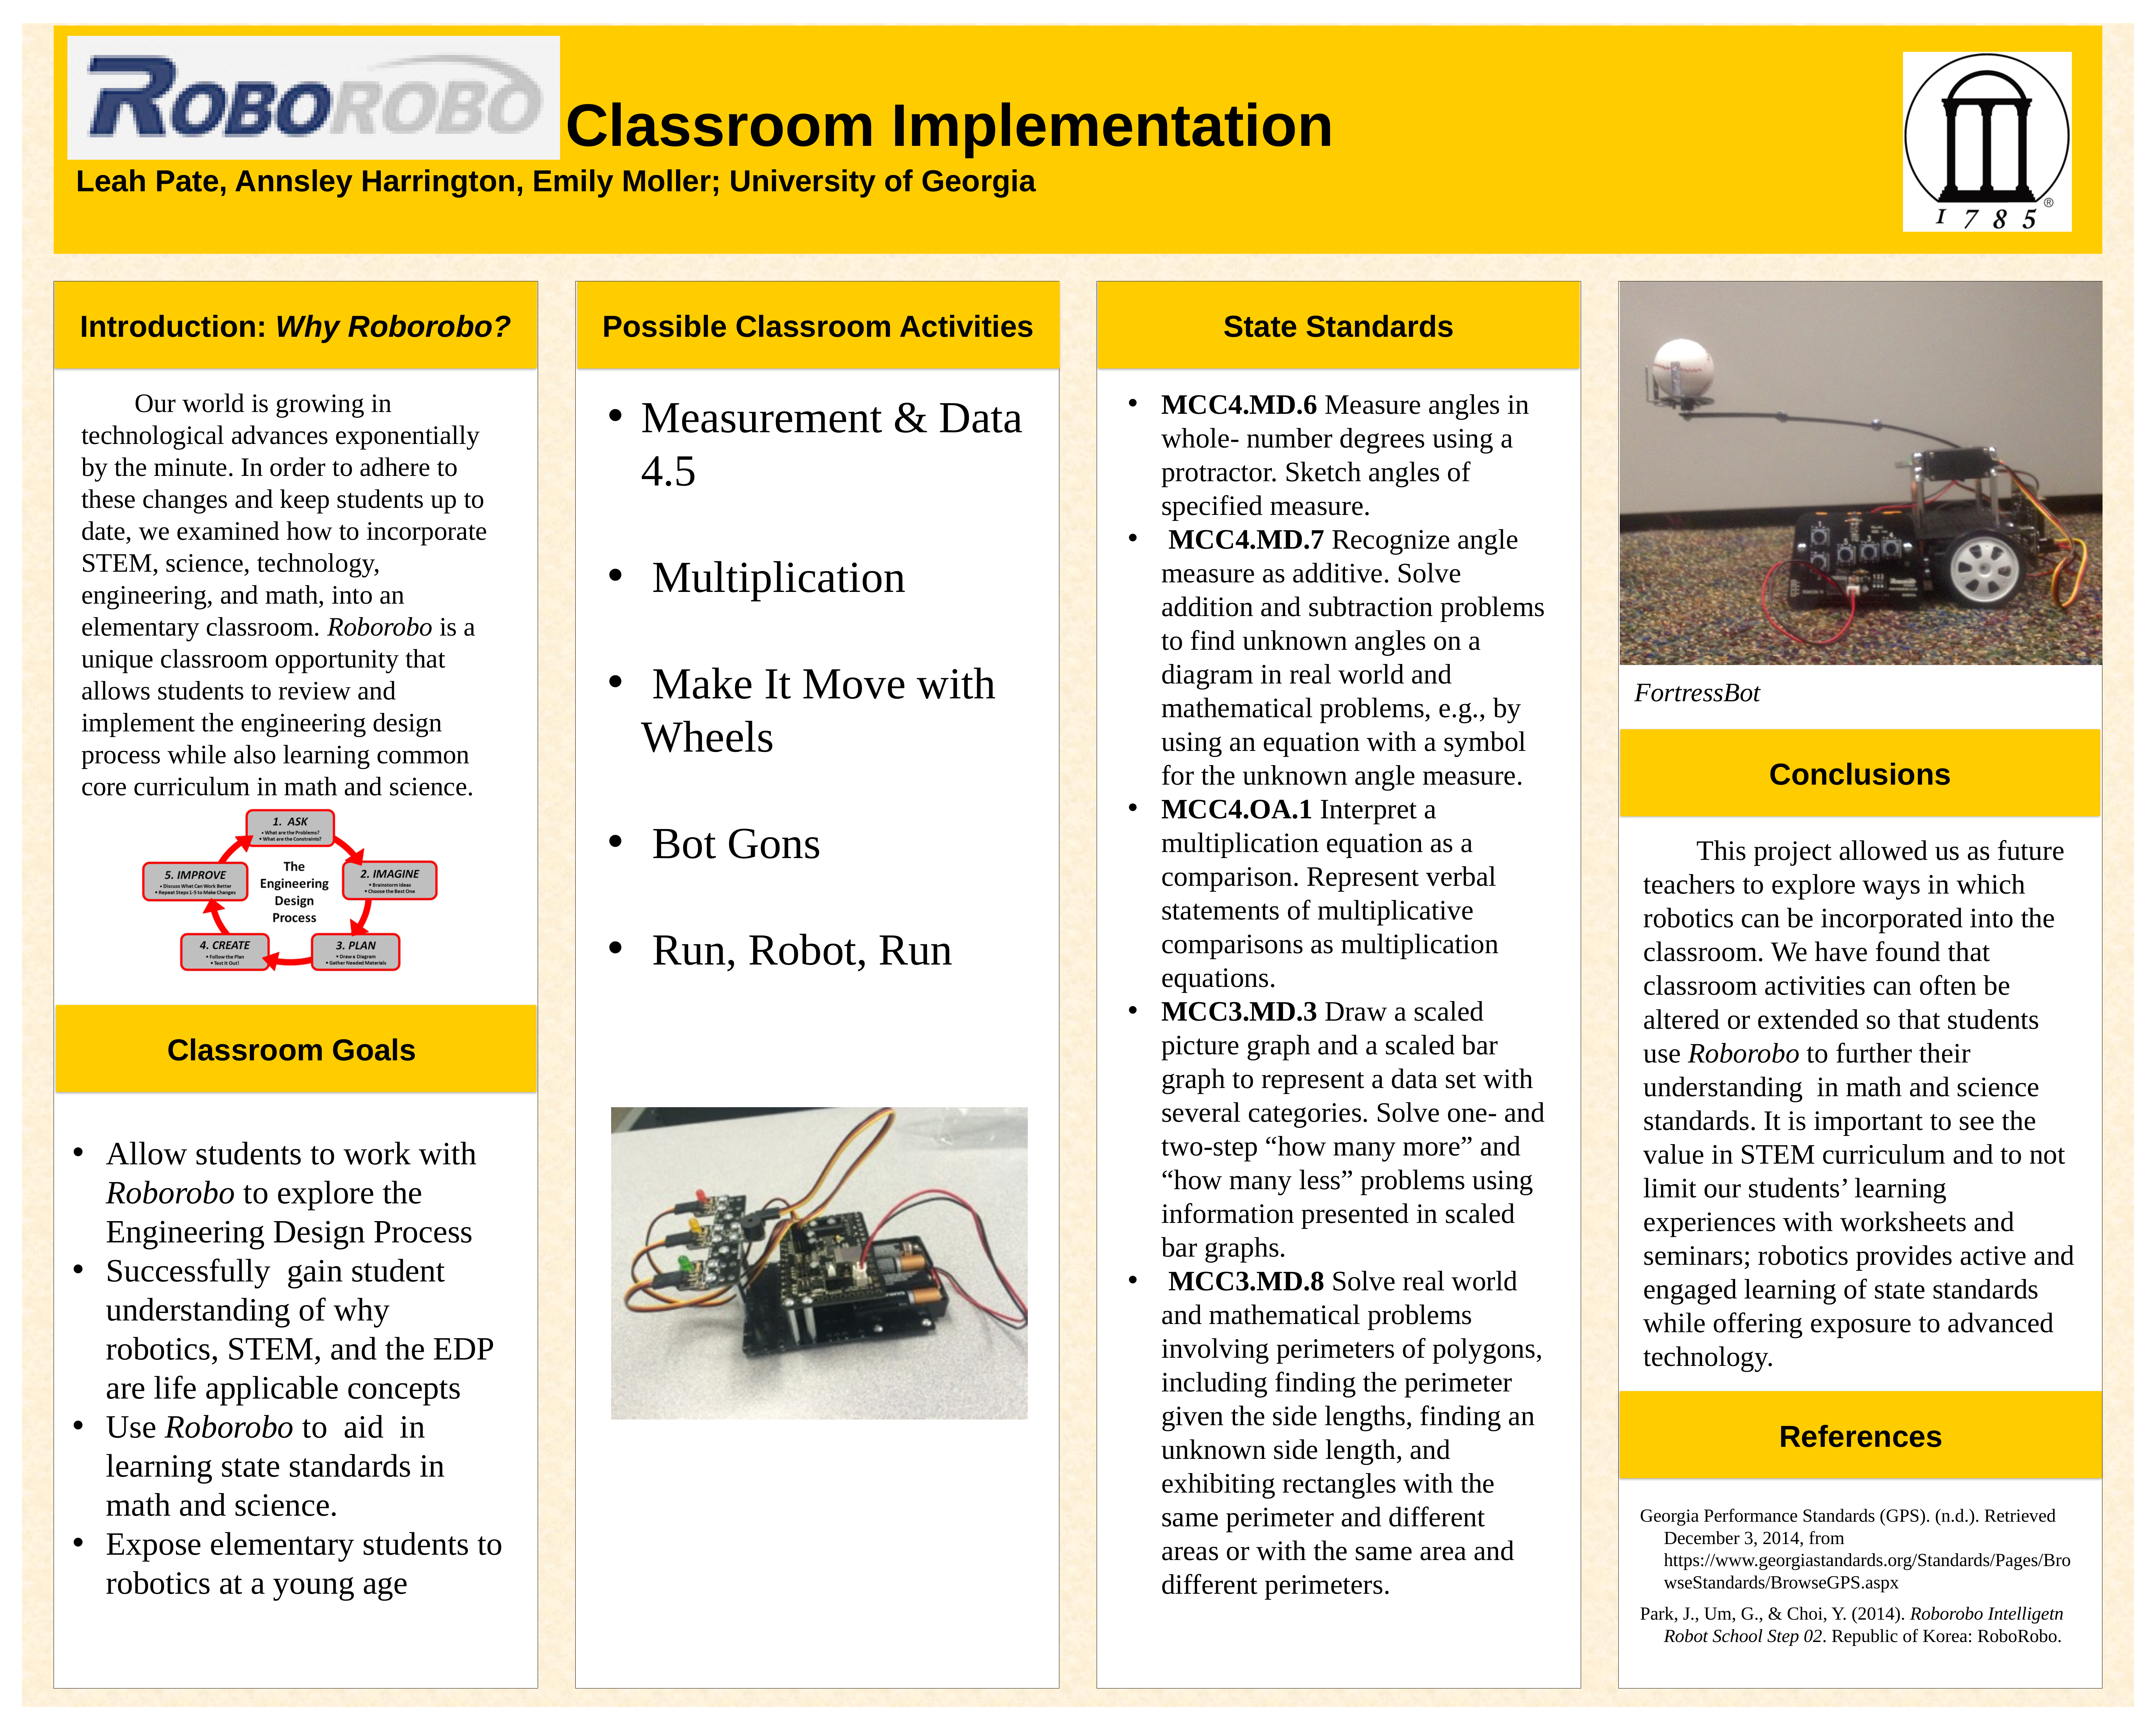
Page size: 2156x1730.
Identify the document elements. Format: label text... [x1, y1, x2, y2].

text_box Our world is growing in technological advances exponentially by the minute. In order to adhere to these changes and keep students up to date, we examined how to incorporate STEM, science, technology, engineering, and math, into an elementary classroom. Roborobo is a unique classroom opportunity that allows students to review and implement the engineering design process while also learning common core curriculum in math and science. [76, 383, 508, 804]
text_box Possible Classroom Activities [577, 281, 1060, 369]
text_box State Standards [1098, 281, 1580, 369]
text_box Georgia Performance Standards (GPS). (n.d.). Retrieved December 3, 2014, from https://www.georgiastandards.org/Standards/Pages/BrowseStandards/BrowseGPS.aspx Park, J., Um, G., & Choi, Y. (2014). Roborobo Intelligetn Robot School Step 02. Republic of Korea: RoboRobo. [1617, 1481, 2100, 1700]
text_box Introduction: Why Roborobo? [54, 281, 537, 369]
text_box Conclusions [1620, 729, 2101, 817]
text_box Allow students to work with Roborobo to explore the Engineering Design Process Successfully gain student understanding of why robotics, STEM, and the EDP are life applicable concepts Use Roborobo to aid in learning state standards in math and science. Expose elementary students to robotics at a young age [67, 1129, 515, 1667]
text_box MCC4.MD.6 Measure angles in whole- number degrees using a protractor. Sketch angles of specified measure. MCC4.MD.7 Recognize angle measure as additive. Solve addition and subtraction problems to find unknown angles on a diagram in real world and mathematical problems, e.g., by using an equation with a symbol for the unknown angle measure. MCC4.OA.1 Interpret a multiplication equation as a comparison. Represent verbal statements of multiplicative comparisons as multiplication equations. MCC3.MD.3 Draw a scaled picture graph and a scaled bar graph to represent a data set with several categories. Solve one- and two-step “how many more” and “how many less” problems using information presented in scaled bar graphs. MCC3.MD.8 Solve real world and mathematical problems involving perimeters of polygons, including finding the perimeter given the side lengths, finding an unknown side length, and exhibiting rectangles with the same perimeter and different areas or with the same area and different perimeters. [1123, 383, 1555, 1730]
text_box FortressBot [1630, 672, 2090, 709]
picture [22, 23, 2134, 1707]
text_box Classroom Goals [56, 1005, 537, 1092]
text_box Measurement & Data 4.5 Multiplication Make It Move with Wheels Bot Gons Run, Robot, Run [602, 385, 1035, 1072]
text_box This project allowed us as future teachers to explore ways in which robotics can be incorporated into the classroom. We have found that classroom activities can often be altered or extended so that students use Roborobo to further their understanding in math and science standards. It is important to see the value in STEM curriculum and to not limit our students’ learning experiences with worksheets and seminars; robotics provides active and engaged learning of state standards while offering exposure to advanced technology. [1638, 829, 2086, 1406]
text_box Classroom Implementation Leah Pate, Annsley Harrington, Emily Moller; University of Georgia [71, 41, 1801, 243]
text_box References [1619, 1391, 2102, 1478]
